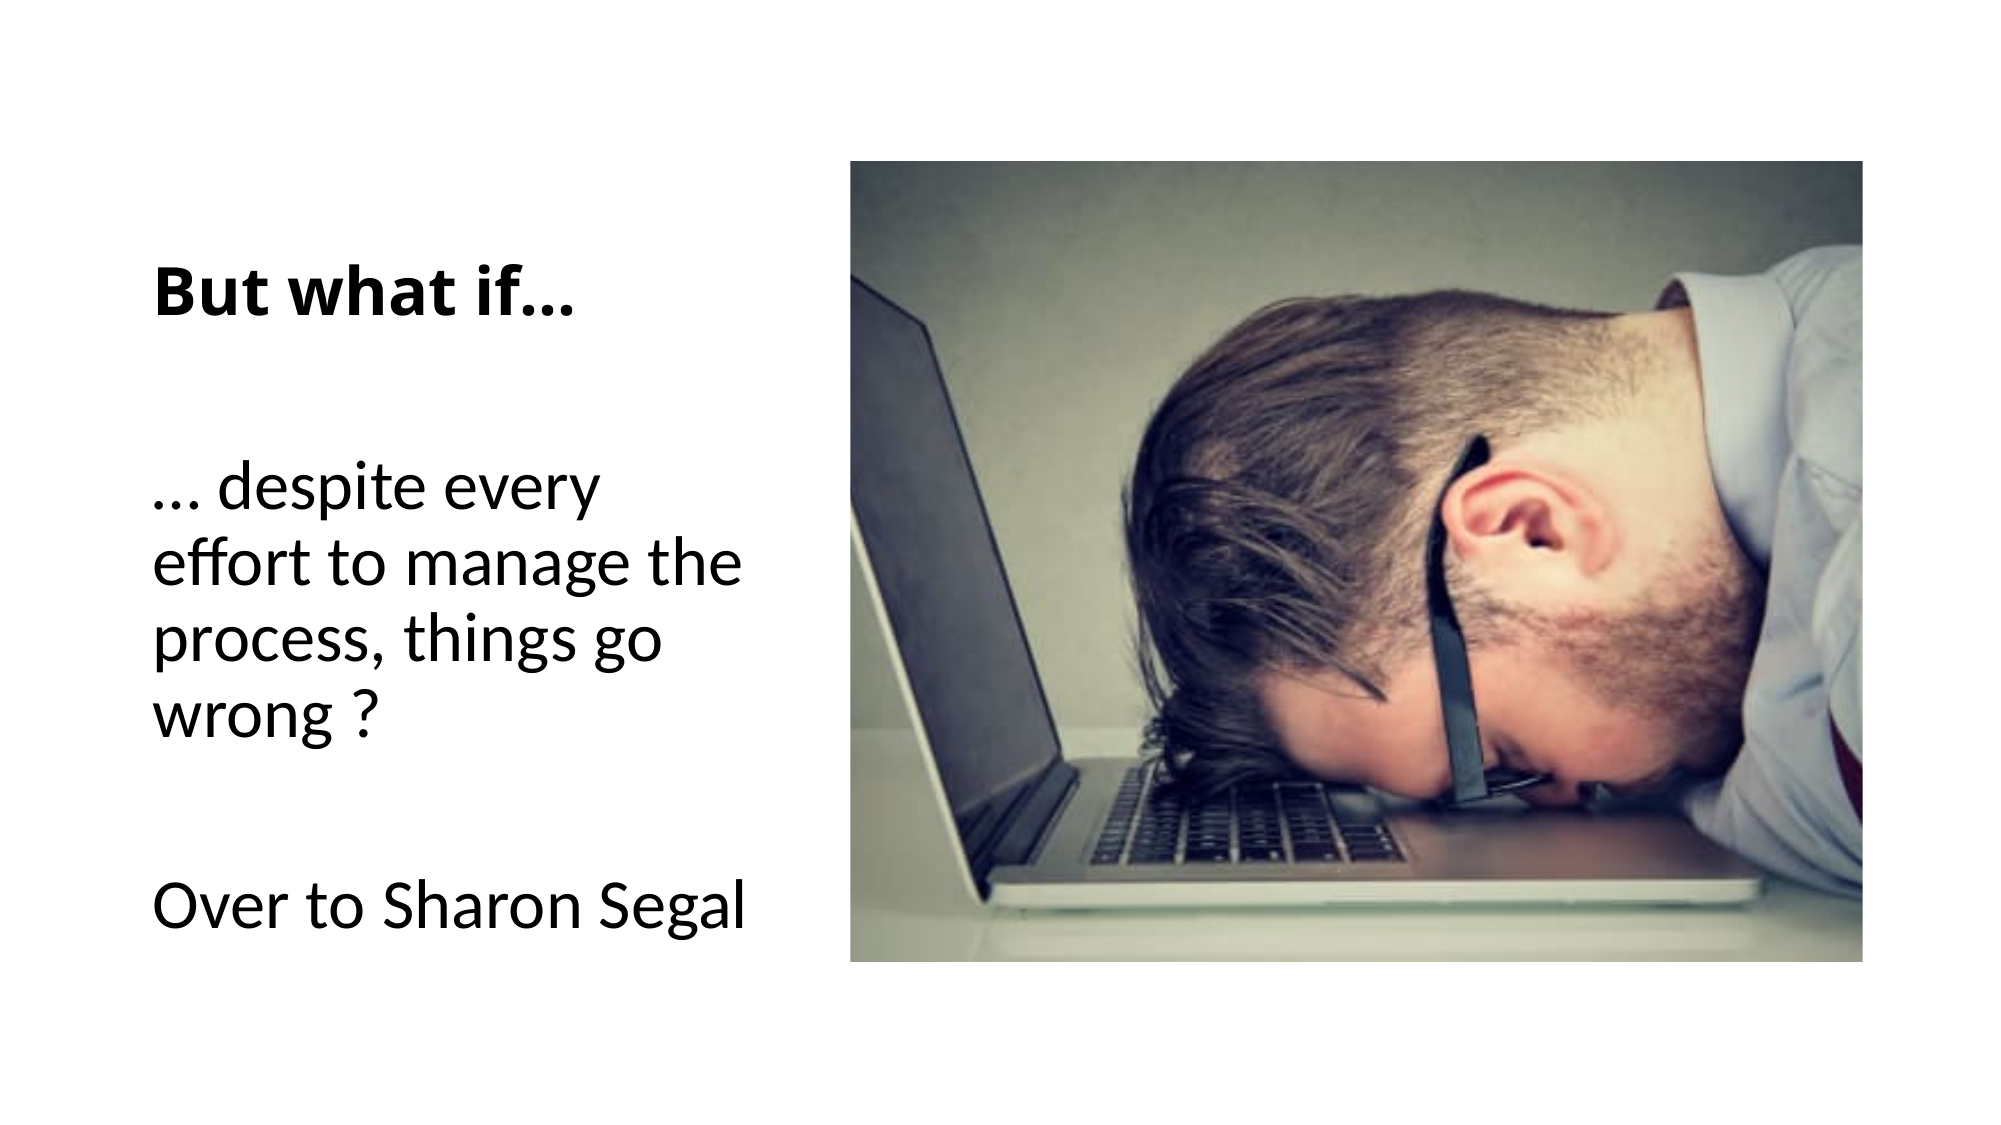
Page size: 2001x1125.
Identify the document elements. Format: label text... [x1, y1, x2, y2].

picture [850, 161, 1863, 962]
list … despite every effort to manage the process, things go wrong ? Over to Sharon Segal [137, 337, 783, 963]
title But what if… [137, 75, 783, 337]
